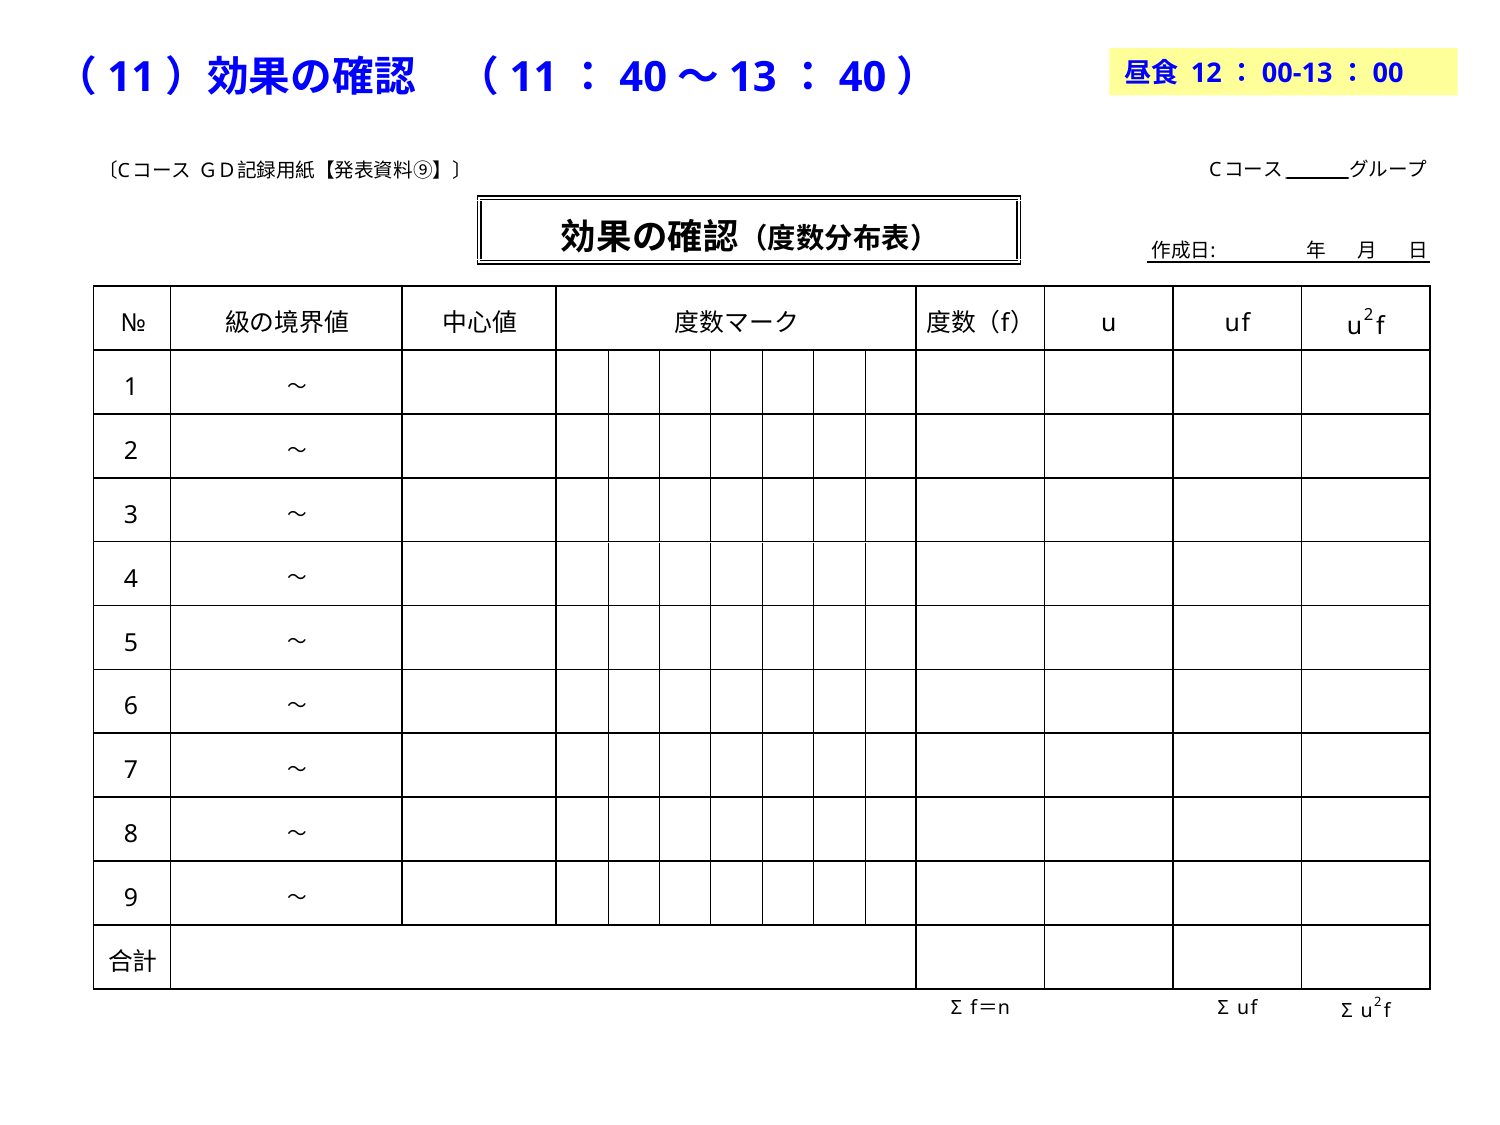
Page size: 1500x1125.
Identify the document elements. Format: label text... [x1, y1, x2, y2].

text_box （11）効果の確認 （11：40～13：40） [41, 42, 1488, 108]
picture [76, 136, 1448, 1033]
text_box 昼食 12：00-13：00 [1109, 48, 1458, 96]
